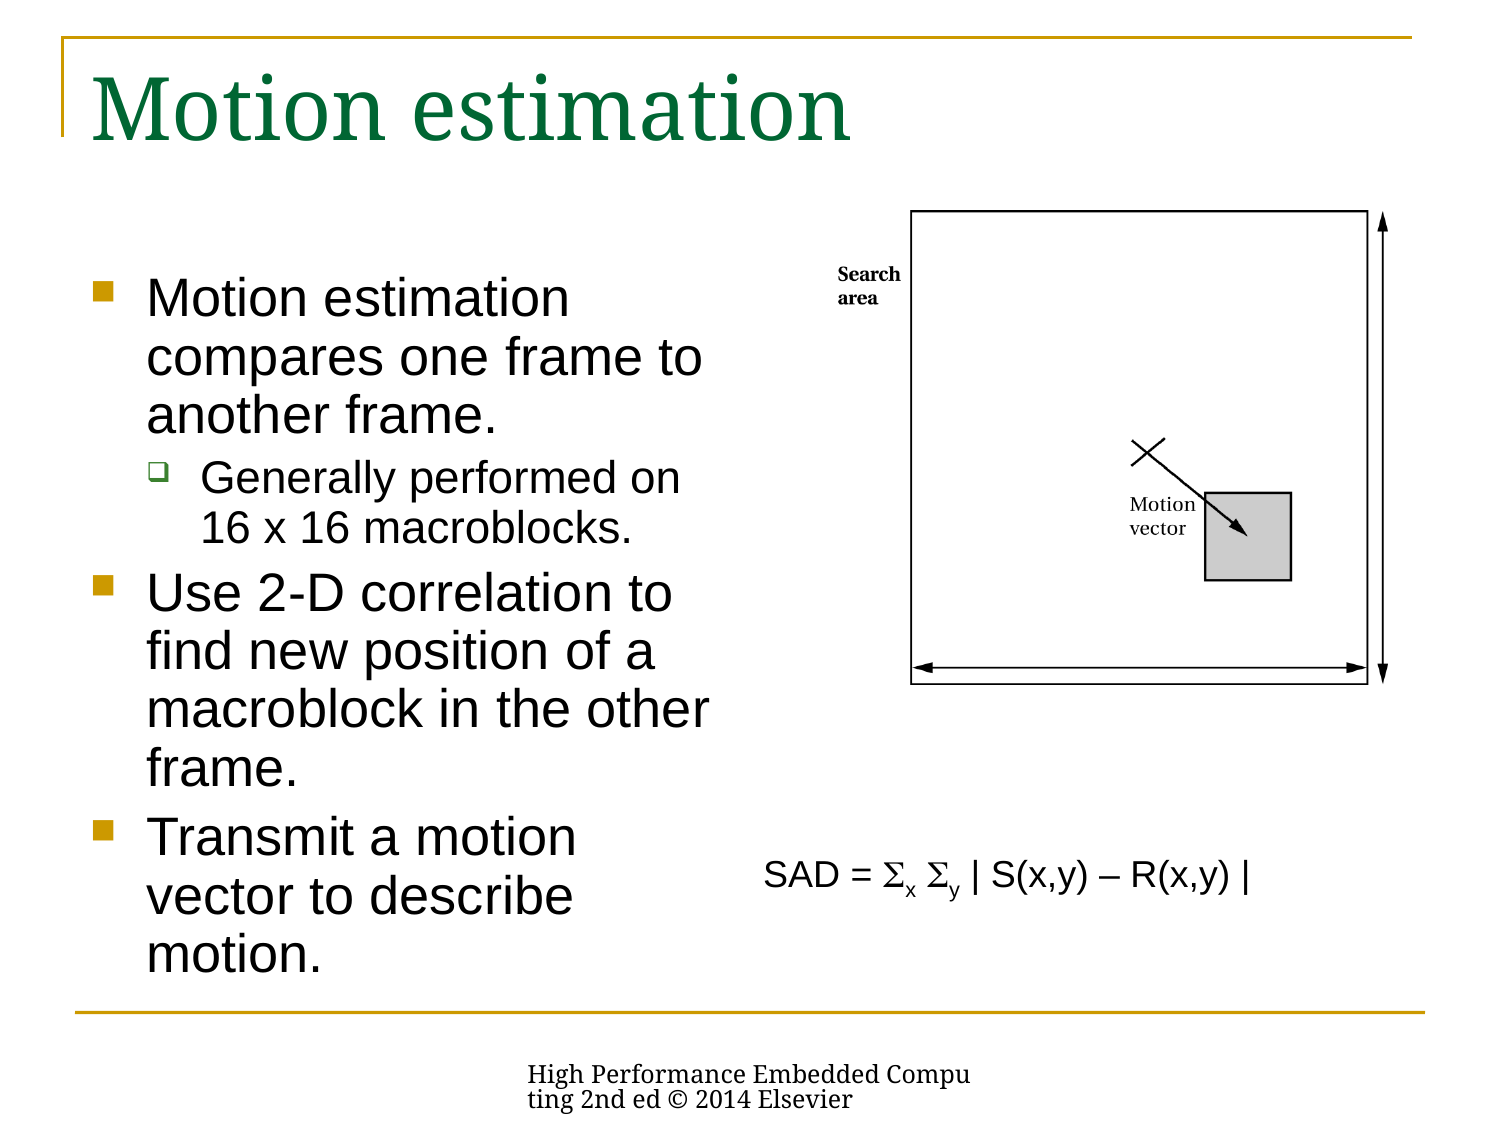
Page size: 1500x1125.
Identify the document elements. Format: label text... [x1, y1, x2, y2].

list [837, 209, 1388, 685]
text_box SAD = Sx Sy | S(x,y) – R(x,y) | [748, 842, 1277, 909]
footer High Performance Embedded Computing 2nd ed © 2014 Elsevier [512, 1025, 988, 1100]
list Motion estimation compares one frame to another frame. Generally performed on 16 x 16 macroblocks. Use 2-D correlation to find new position of a macroblock in the other frame. Transmit a motion vector to describe motion. [75, 262, 738, 1006]
title Motion estimation [75, 45, 1425, 233]
